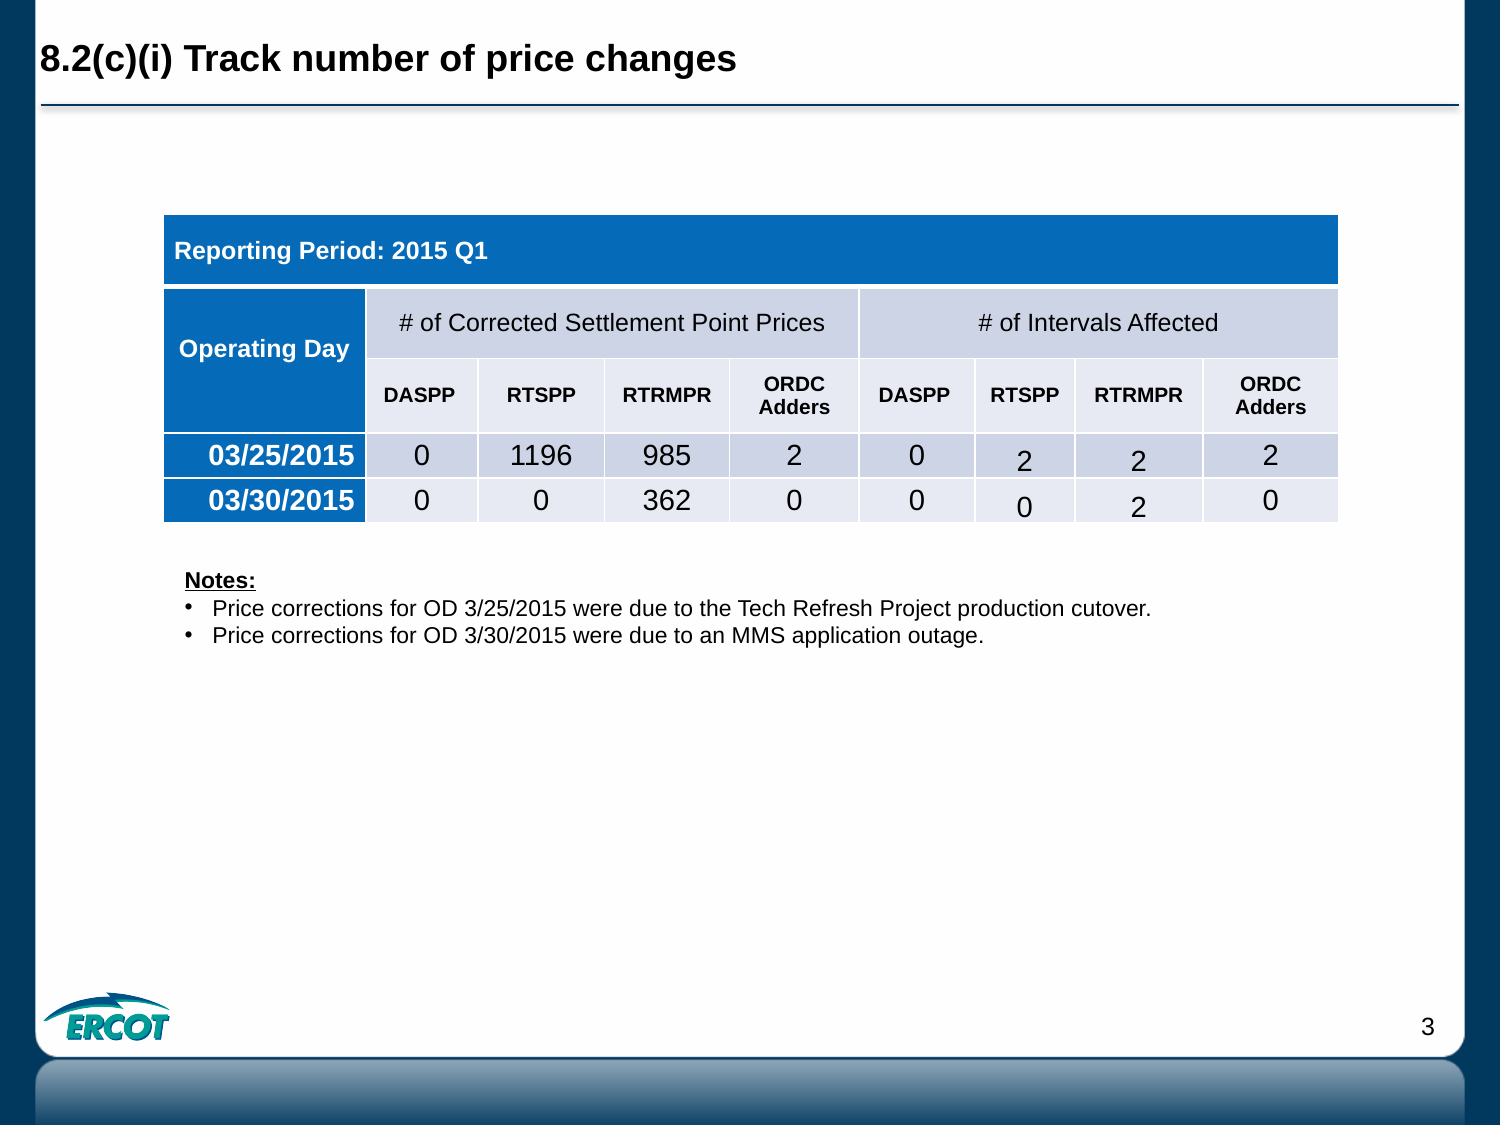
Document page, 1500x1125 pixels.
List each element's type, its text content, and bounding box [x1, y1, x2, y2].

table_cell 0 [976, 479, 1074, 522]
title 8.2(c)(i) Track number of price changes [24, 0, 1450, 113]
table_cell 0 [479, 479, 604, 522]
table_cell 2 [1076, 479, 1202, 522]
table_cell ORDC Adders [730, 359, 858, 432]
table_cell 0 [367, 479, 477, 522]
table_cell Operating Day [164, 289, 365, 432]
table_cell 362 [605, 479, 729, 522]
table_cell # of Intervals Affected [860, 289, 1338, 358]
table_cell 2 [976, 434, 1074, 477]
table_cell 0 [367, 434, 477, 477]
table_cell 0 [860, 479, 974, 522]
table_cell DASPP [860, 359, 974, 432]
table_cell 1196 [479, 434, 604, 477]
table_cell 985 [605, 434, 729, 477]
table_cell # of Corrected Settlement Point Prices [367, 289, 858, 358]
table_cell 03/30/2015 [164, 479, 365, 522]
table_cell 2 [1076, 434, 1202, 477]
table_cell 0 [860, 434, 974, 477]
table_cell 2 [730, 434, 858, 477]
text_box Notes: Price corrections for OD 3/25/2015 were due to the Tech Refresh Project production cutover. Price corrections for OD 3/30/2015 were due to an MMS application outage. [169, 558, 1204, 656]
picture [35, 0, 1465, 1125]
table_cell RTRMPR [1076, 359, 1202, 432]
table_cell RTSPP [976, 359, 1074, 432]
table_cell 0 [1204, 479, 1338, 522]
table_cell 03/25/2015 [164, 434, 365, 477]
table_cell 2 [1204, 434, 1338, 477]
table_cell RTSPP [479, 359, 604, 432]
table_header Reporting Period: 2015 Q1 [164, 215, 1338, 284]
table_cell ORDC Adders [1204, 359, 1338, 432]
table_cell DASPP [367, 359, 477, 432]
table_cell RTRMPR [605, 359, 729, 432]
table_cell 0 [730, 479, 858, 522]
